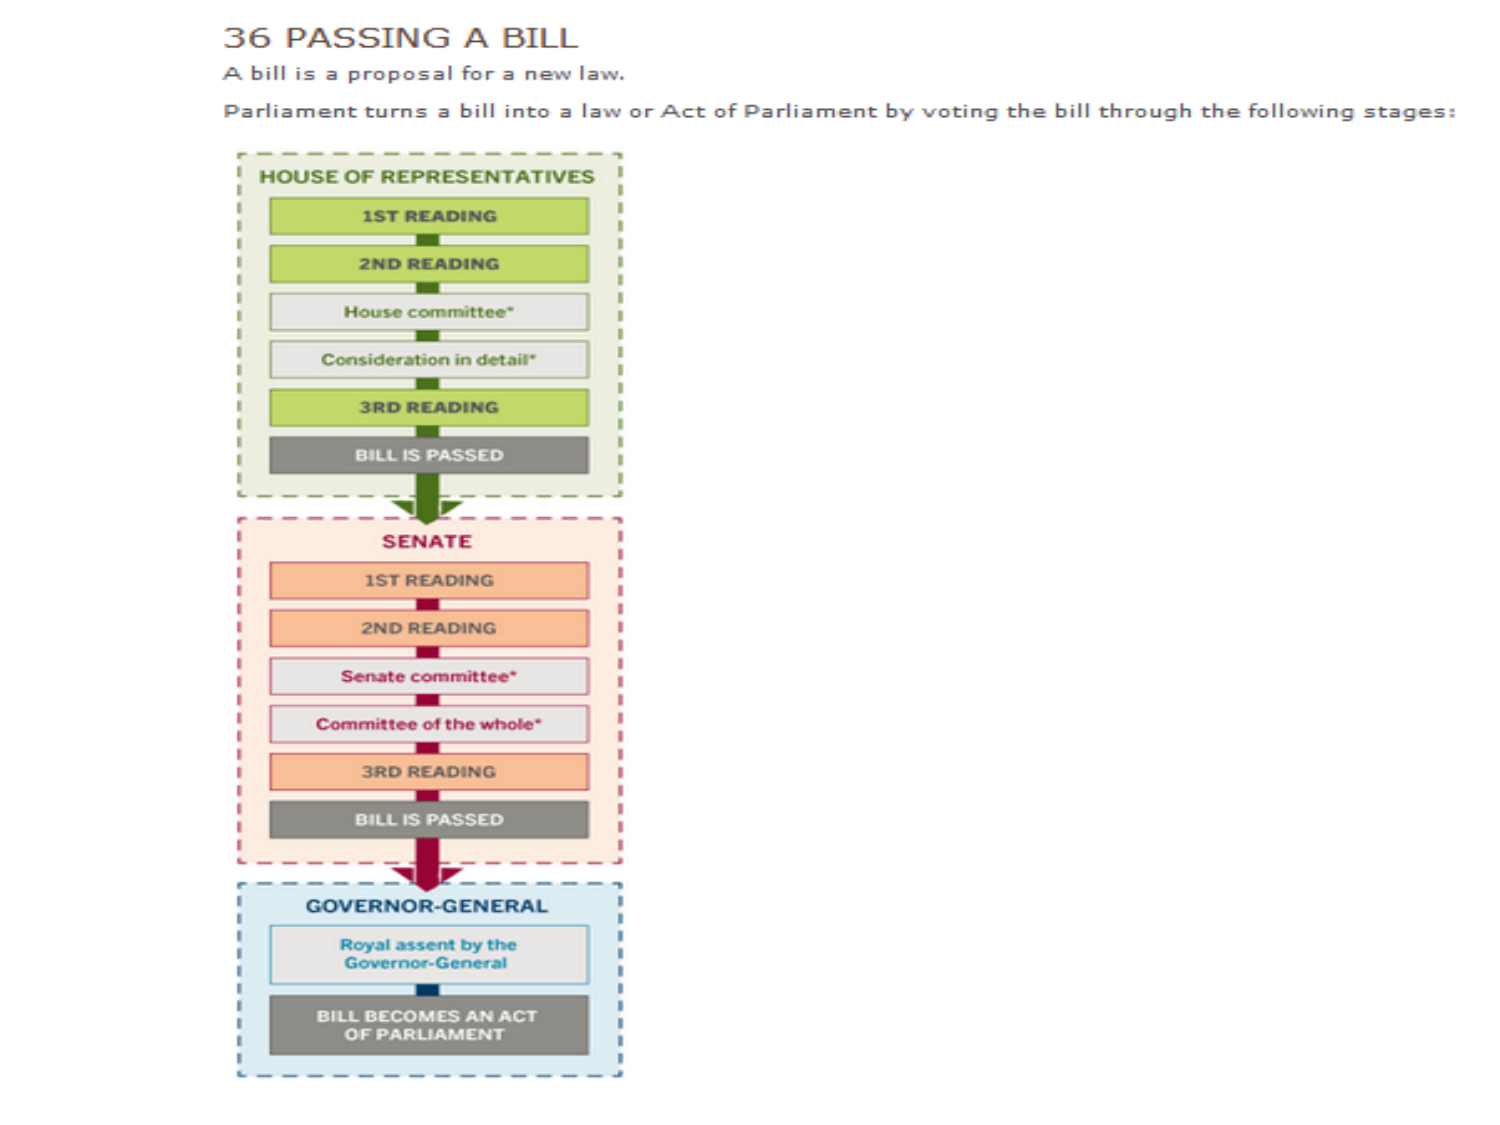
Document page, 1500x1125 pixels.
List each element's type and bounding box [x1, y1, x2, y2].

list [218, 23, 1500, 1082]
